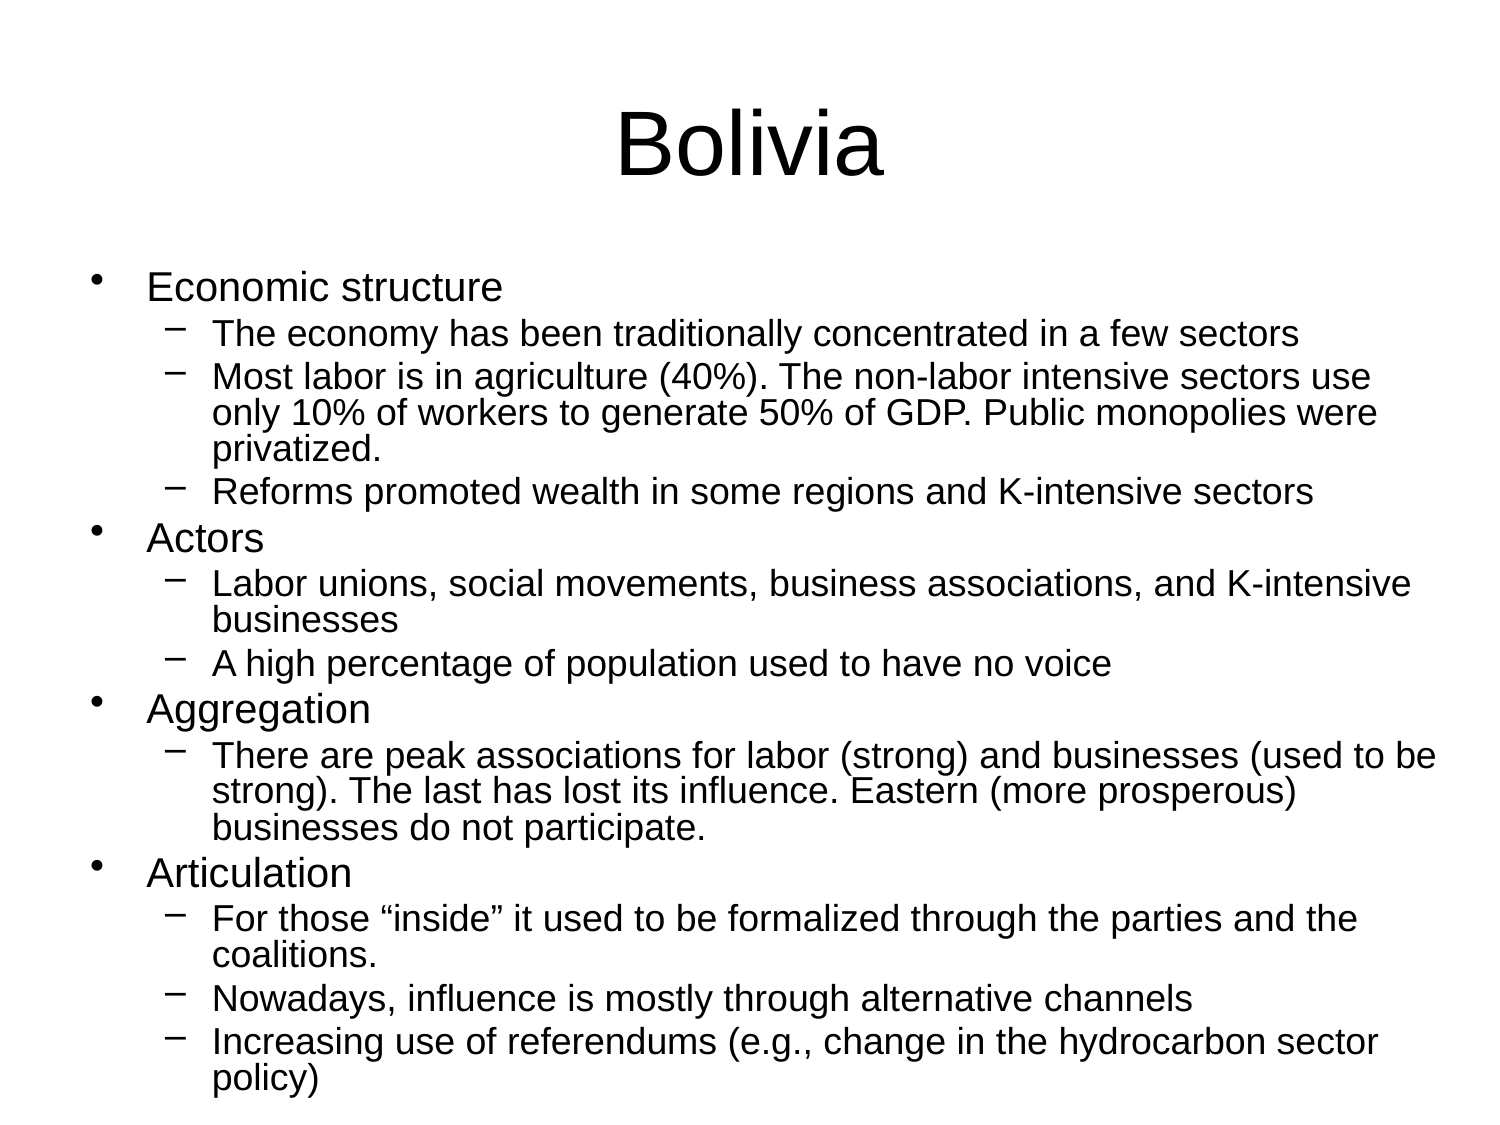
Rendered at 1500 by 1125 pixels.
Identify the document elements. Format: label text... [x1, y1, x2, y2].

list Economic structure The economy has been traditionally concentrated in a few sectors Most labor is in agriculture (40%). The non-labor intensive sectors use only 10% of workers to generate 50% of GDP. Public monopolies were privatized. Reforms promoted wealth in some regions and K-intensive sectors Actors Labor unions, social movements, business associations, and K-intensive businesses A high percentage of population used to have no voice Aggregation There are peak associations for labor (strong) and businesses (used to be strong). The last has lost its influence. Eastern (more prosperous) businesses do not participate. Articulation For those “inside” it used to be formalized through the parties and the coalitions. Nowadays, influence is mostly through alternative channels Increasing use of referendums (e.g., change in the hydrocarbon sector policy) [74, 262, 1460, 1107]
title Bolivia [74, 44, 1426, 233]
